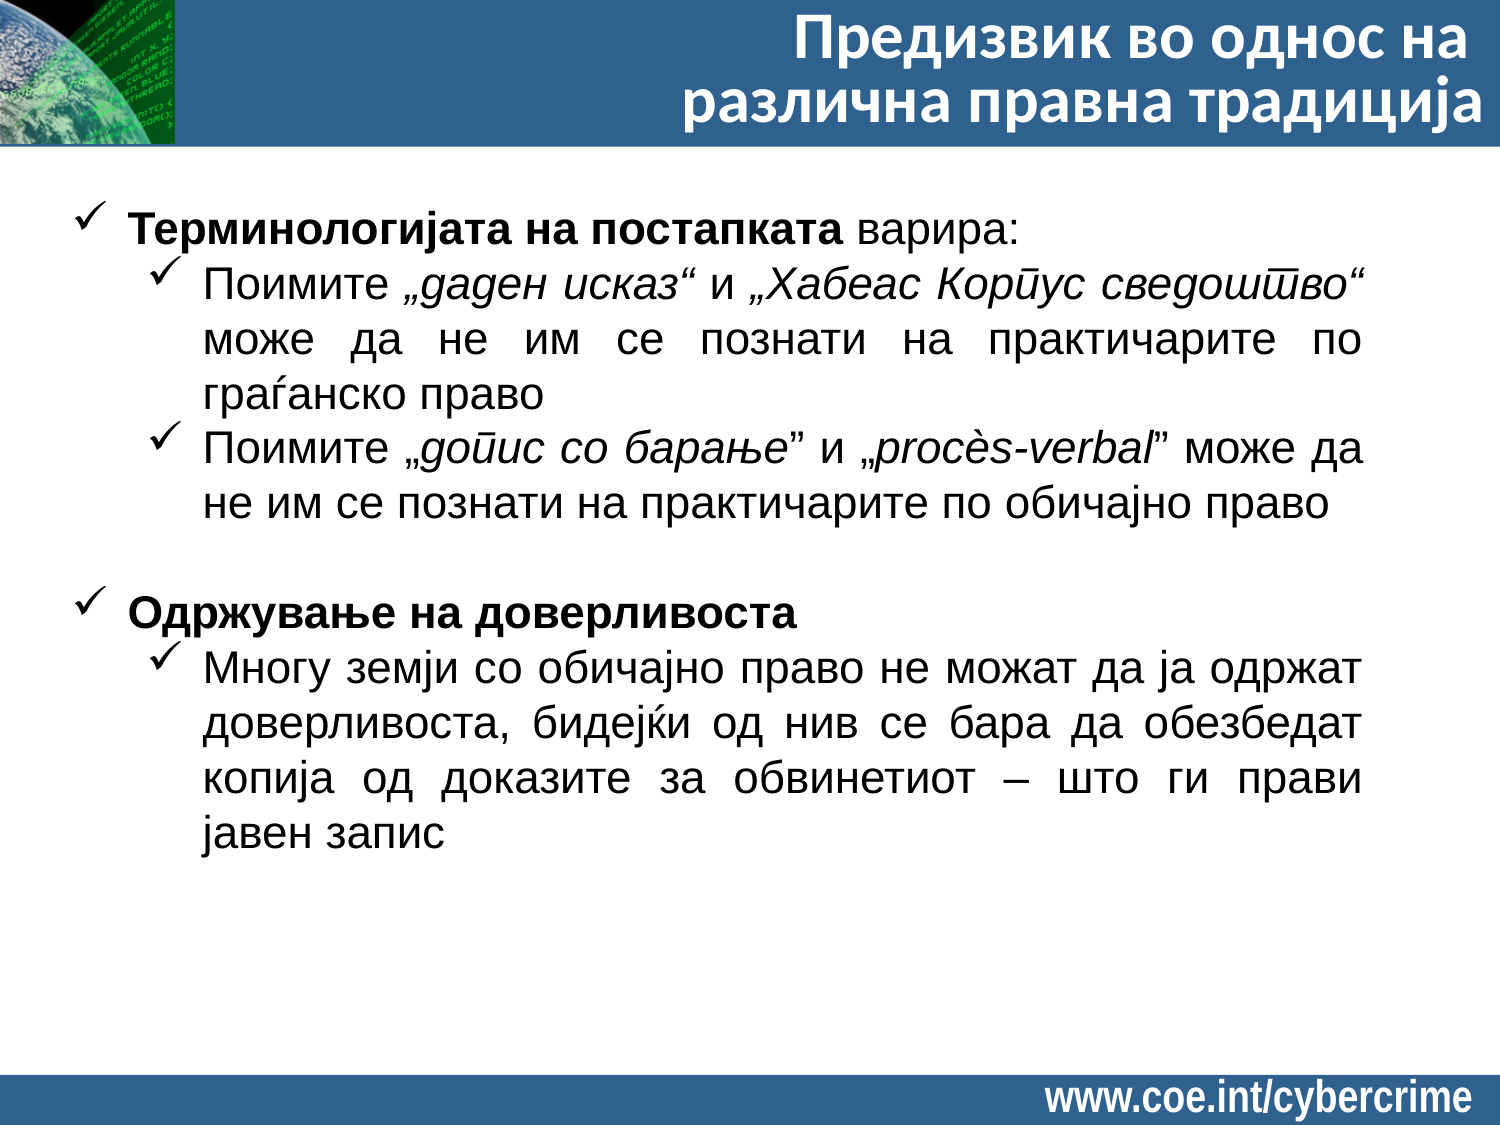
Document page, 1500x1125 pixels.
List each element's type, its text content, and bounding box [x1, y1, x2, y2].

text_box www.coe.int/cybercrime [1030, 1059, 1500, 1125]
text_box [0, 1073, 1030, 1125]
text_box Предизвик во однос на различна правна традиција [177, 0, 1500, 149]
picture [0, 0, 175, 144]
text_box Терминологијата на постапката варира: Поимите „даден исказ“ и „Хабеас Корпус сведоштво“ може да не им се познати на практичарите по граѓанско право Поимите „допис со барање” и „procès-verbal” може да не им се познати на практичарите по обичајно право Одржување на доверливоста Многу земји со обичајно право не можат да ја одржат доверливоста, бидејќи од нив се бара да обезбедат копија од доказите за обвинетиот – што ги прави јавен запис [56, 190, 1379, 976]
